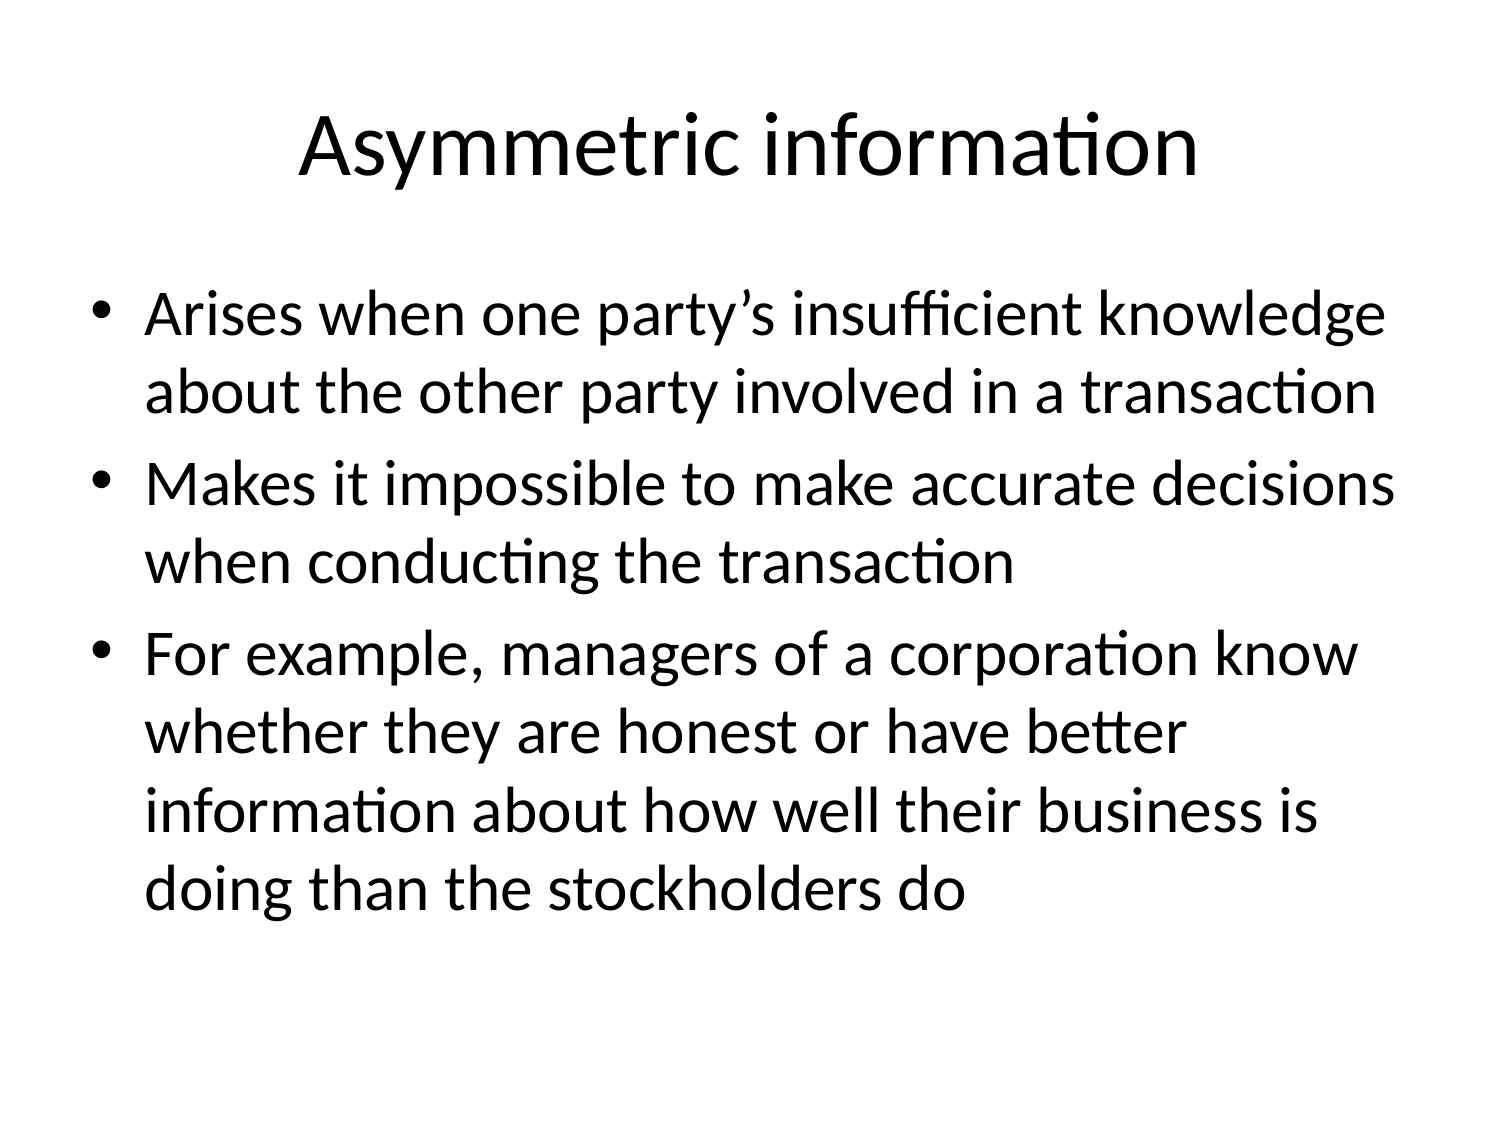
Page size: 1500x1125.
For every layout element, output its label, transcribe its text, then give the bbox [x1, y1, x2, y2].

title Asymmetric information [75, 45, 1425, 233]
list Arises when one party’s insufficient knowledge about the other party involved in a transaction Makes it impossible to make accurate decisions when conducting the transaction For example, managers of a corporation know whether they are honest or have better information about how well their business is doing than the stockholders do [75, 262, 1425, 1005]
